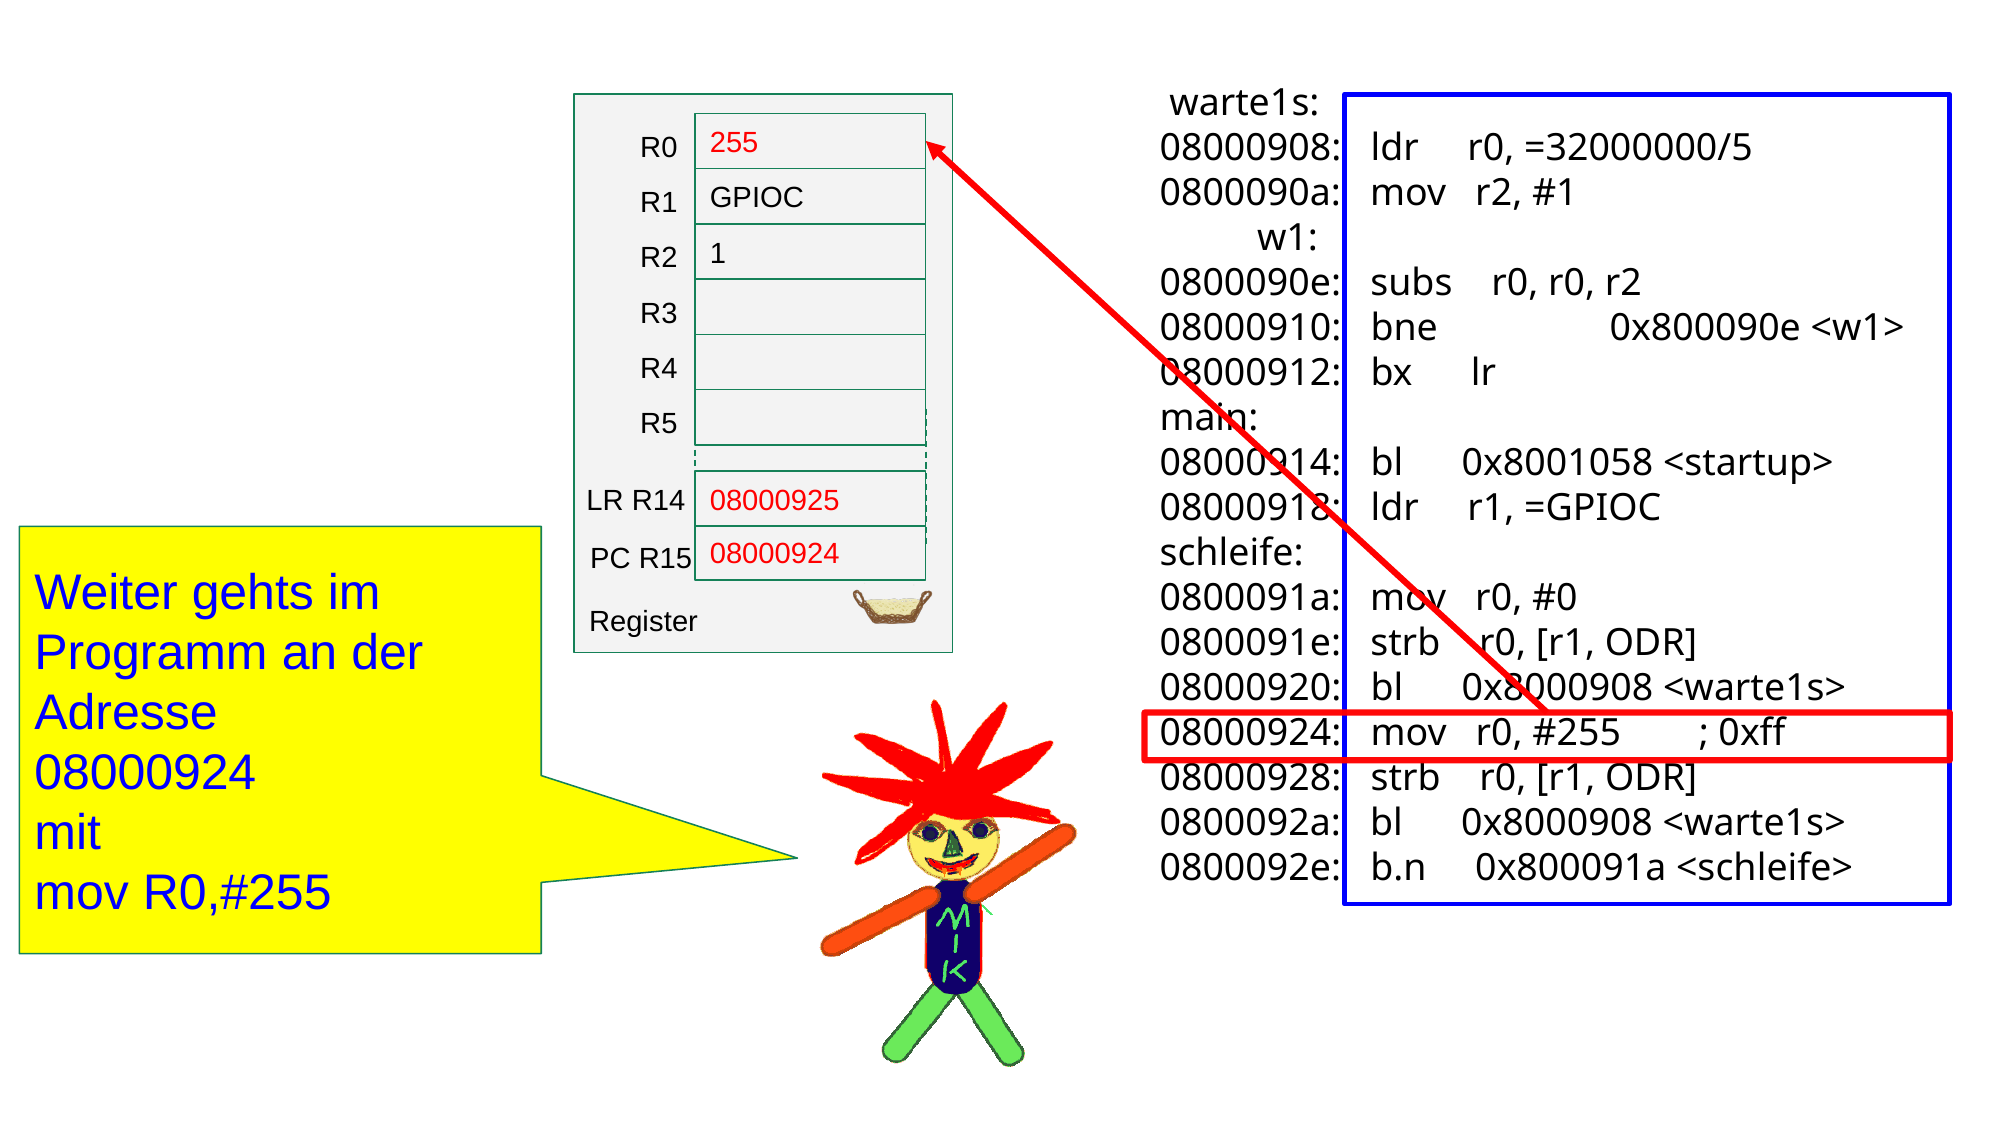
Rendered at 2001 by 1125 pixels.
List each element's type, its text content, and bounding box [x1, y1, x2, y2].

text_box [573, 93, 953, 653]
text_box [1344, 94, 1950, 712]
picture [793, 690, 1093, 1076]
text_box Weiter gehts im Programm an der Adresse 08000924 mit mov R0,#255 [19, 526, 788, 954]
text_box warte1s: 08000908: ldr r0, =32000000/5 0800090a: mov r2, #1 w1: 0800090e: subs r0, r0, r2 08000910: bne 0x800090e <w1> 08000912: bx lr main: 08000914: bl 0x8001058 <startup> 08000918: ldr r1, =GPIOC schleife: 0800091a: mov r0, #0 0800091e: strb r0, [r1, ODR] 08000920: bl 0x8000908 <warte1s> 08000924: mov r0, #255 ; 0xff 08000928: strb r0, [r1, ODR] 0800092a: bl 0x8000908 <warte1s> 0800092e: b.n 0x800091a <schleife> [1144, 761, 1344, 904]
text_box [1144, 712, 1950, 761]
text_box [1344, 761, 1950, 904]
text_box warte1s: 08000908: ldr r0, =32000000/5 0800090a: mov r2, #1 w1: 0800090e: subs r0, r0, r2 08000910: bne 0x800090e <w1> 08000912: bx lr main: 08000914: bl 0x8001058 <startup> 08000918: ldr r1, =GPIOC schleife: 0800091a: mov r0, #0 0800091e: strb r0, [r1, ODR] 08000920: bl 0x8000908 <warte1s> 08000924: mov r0, #255 ; 0xff 08000928: strb r0, [r1, ODR] 0800092a: bl 0x8000908 <warte1s> 0800092e: b.n 0x800091a <schleife> [1144, 70, 1950, 139]
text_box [925, 140, 1548, 713]
